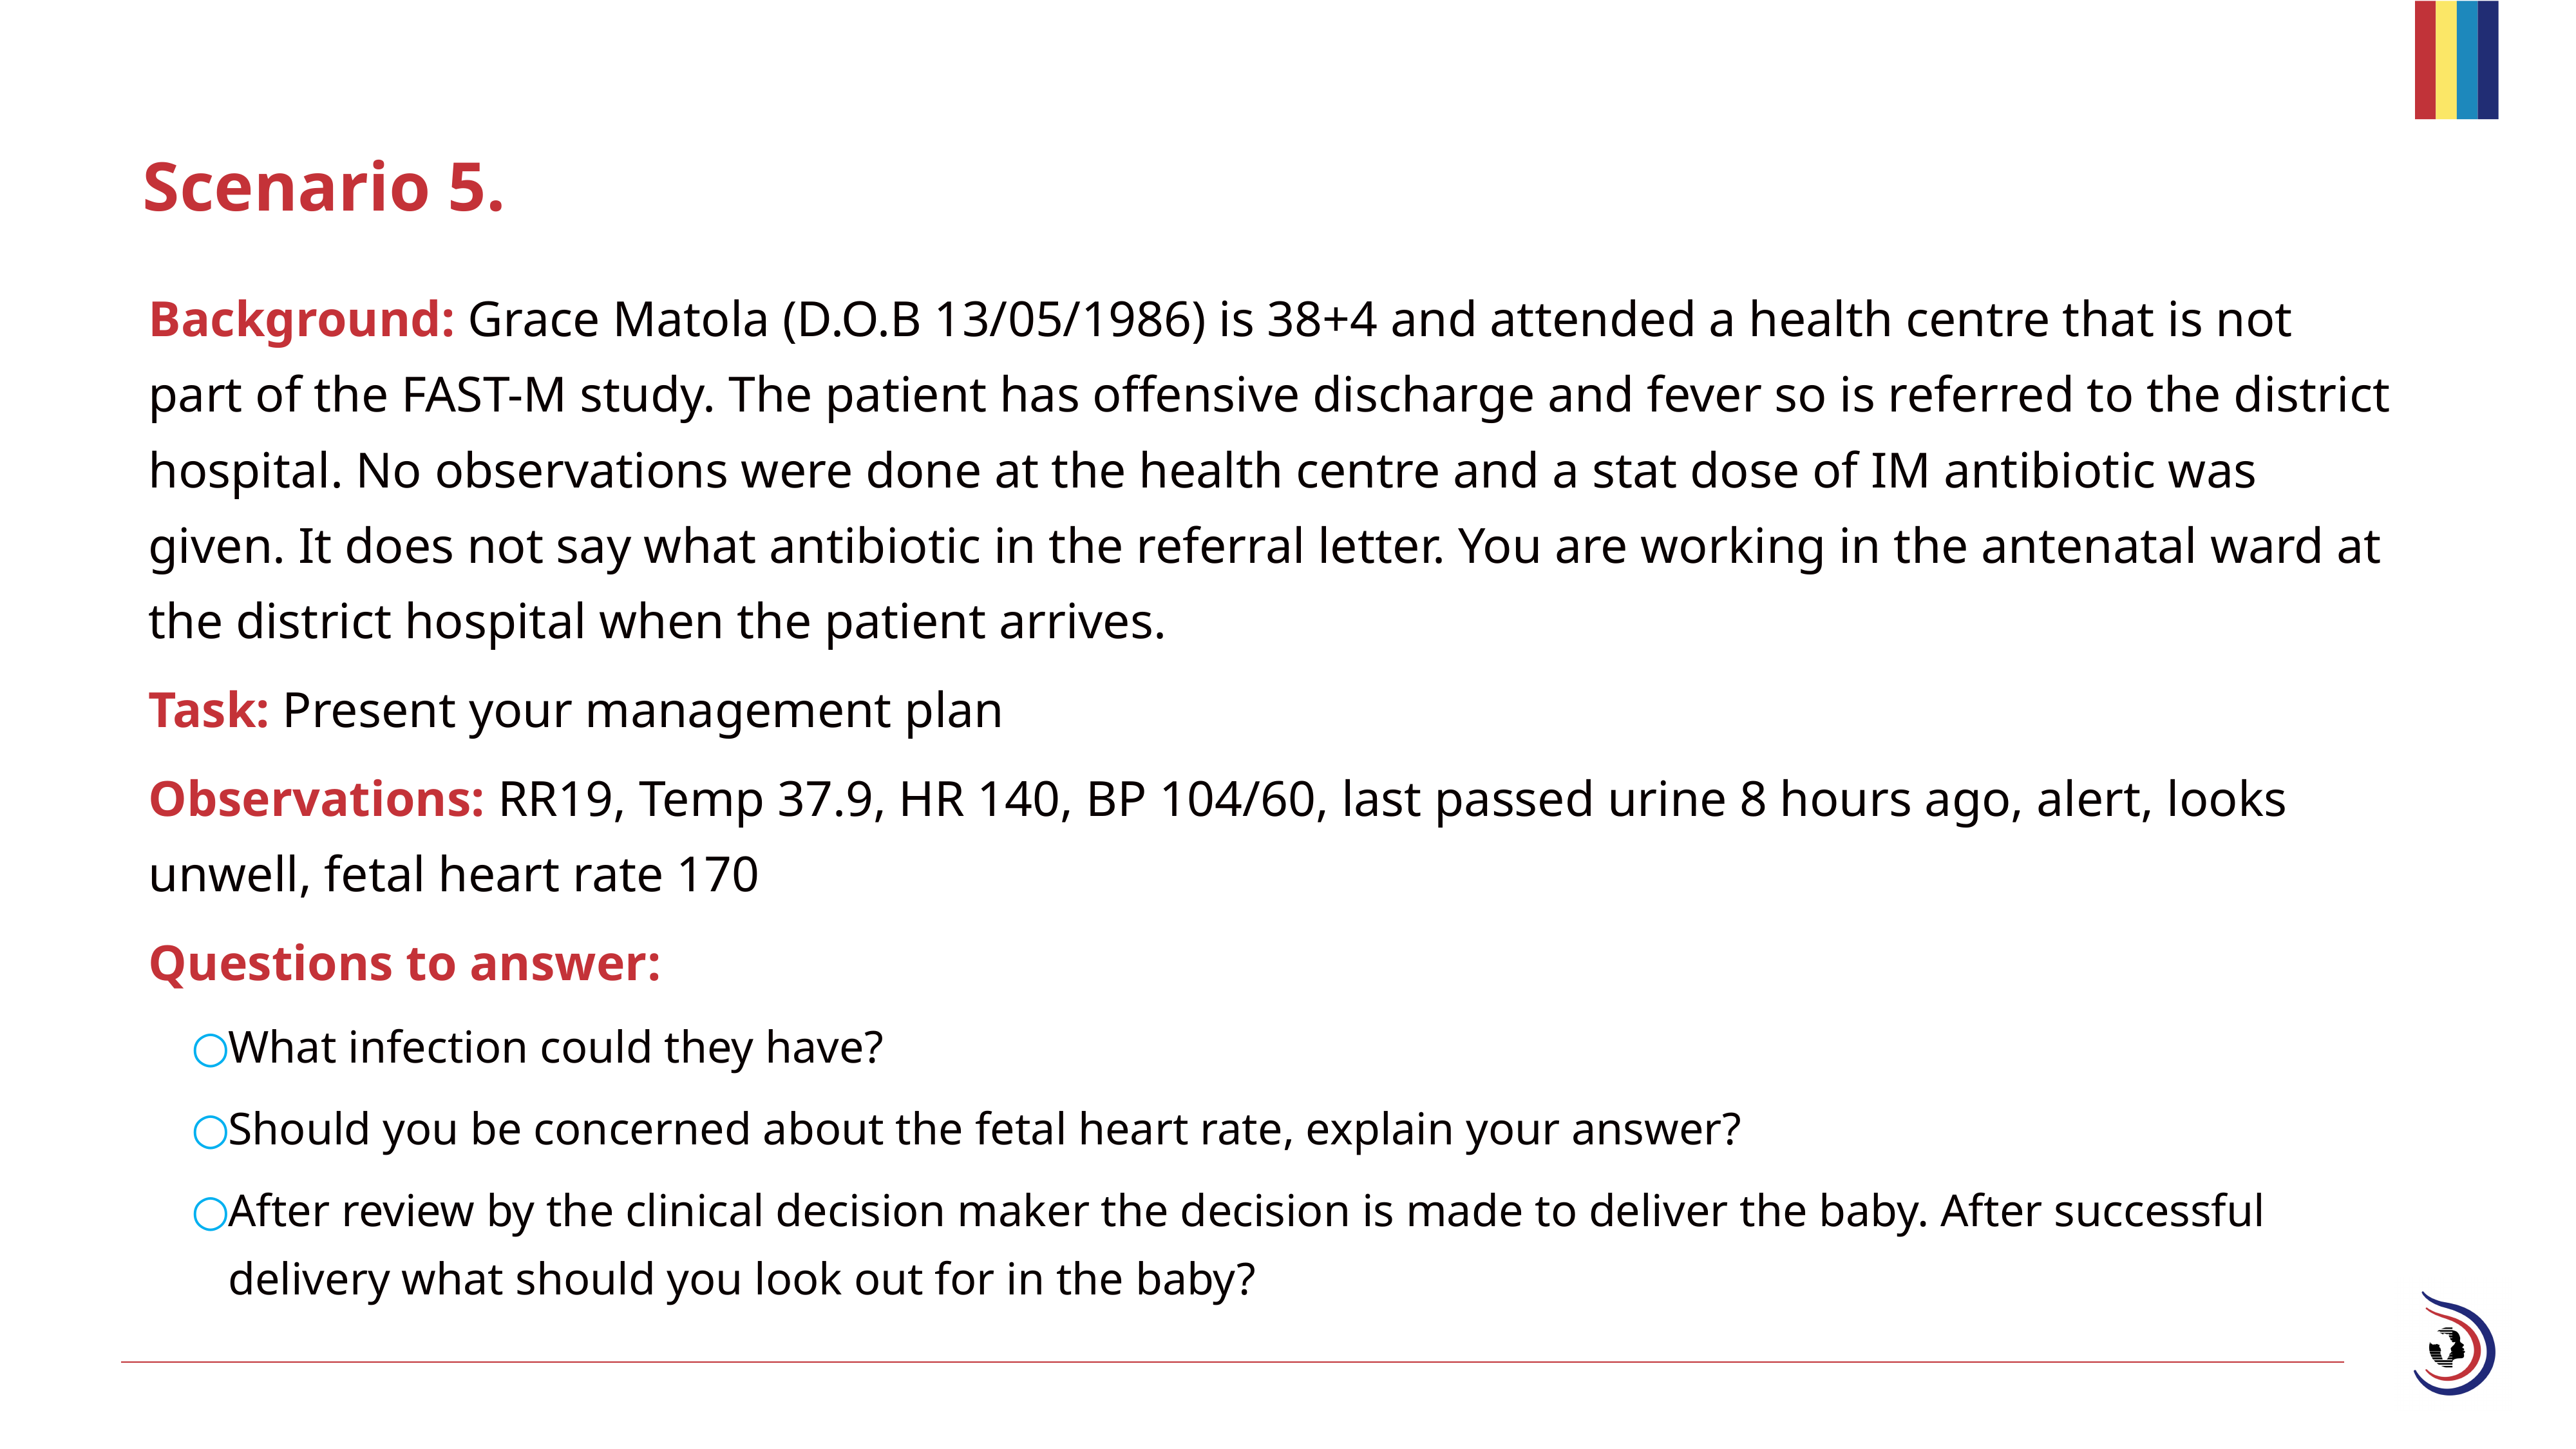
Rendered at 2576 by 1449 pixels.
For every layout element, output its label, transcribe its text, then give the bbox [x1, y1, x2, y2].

list Background: Grace Matola (D.O.B 13/05/1986) is 38+4 and attended a health centre that is not part of the FAST-M study. The patient has offensive discharge and fever so is referred to the district hospital. No observations were done at the health centre and a stat dose of IM antibiotic was given. It does not say what antibiotic in the referral letter. You are working in the antenatal ward at the district hospital when the patient arrives. Task: Present your management plan Observations: RR19, Temp 37.9, HR 140, BP 104/60, last passed urine 8 hours ago, alert, looks unwell, fetal heart rate 170 Questions to answer: What infection could they have? Should you be concerned about the fetal heart rate, explain your answer? After review by the clinical decision maker the decision is made to deliver the baby. After successful delivery what should you look out for in the baby? [117, 245, 2424, 1331]
title Scenario 5. [117, 118, 2049, 245]
picture [2394, 1277, 2512, 1411]
